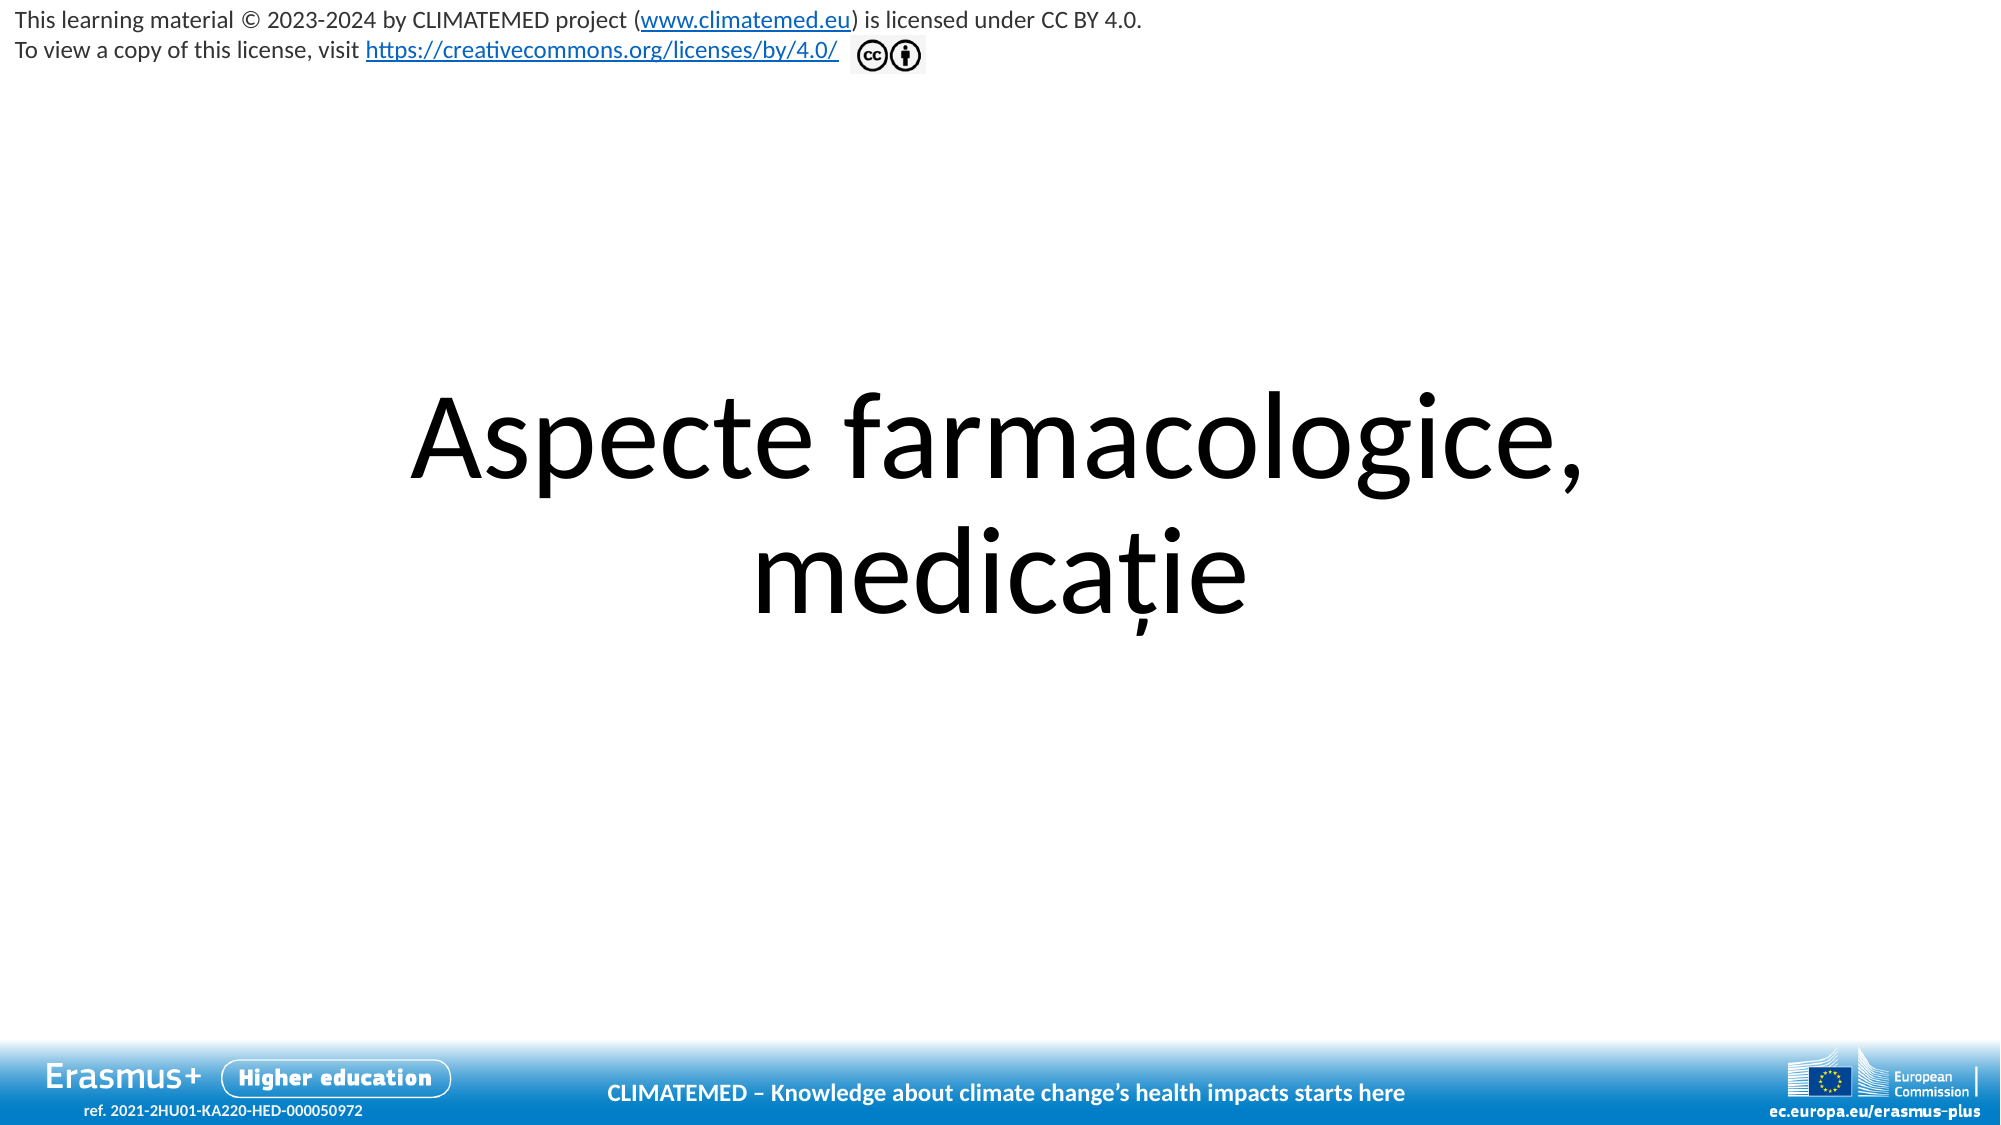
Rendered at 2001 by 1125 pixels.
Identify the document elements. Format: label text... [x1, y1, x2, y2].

picture [0, 899, 2000, 1125]
picture [850, 35, 926, 74]
title Aspecte farmacologice, medicație [249, 256, 1750, 648]
